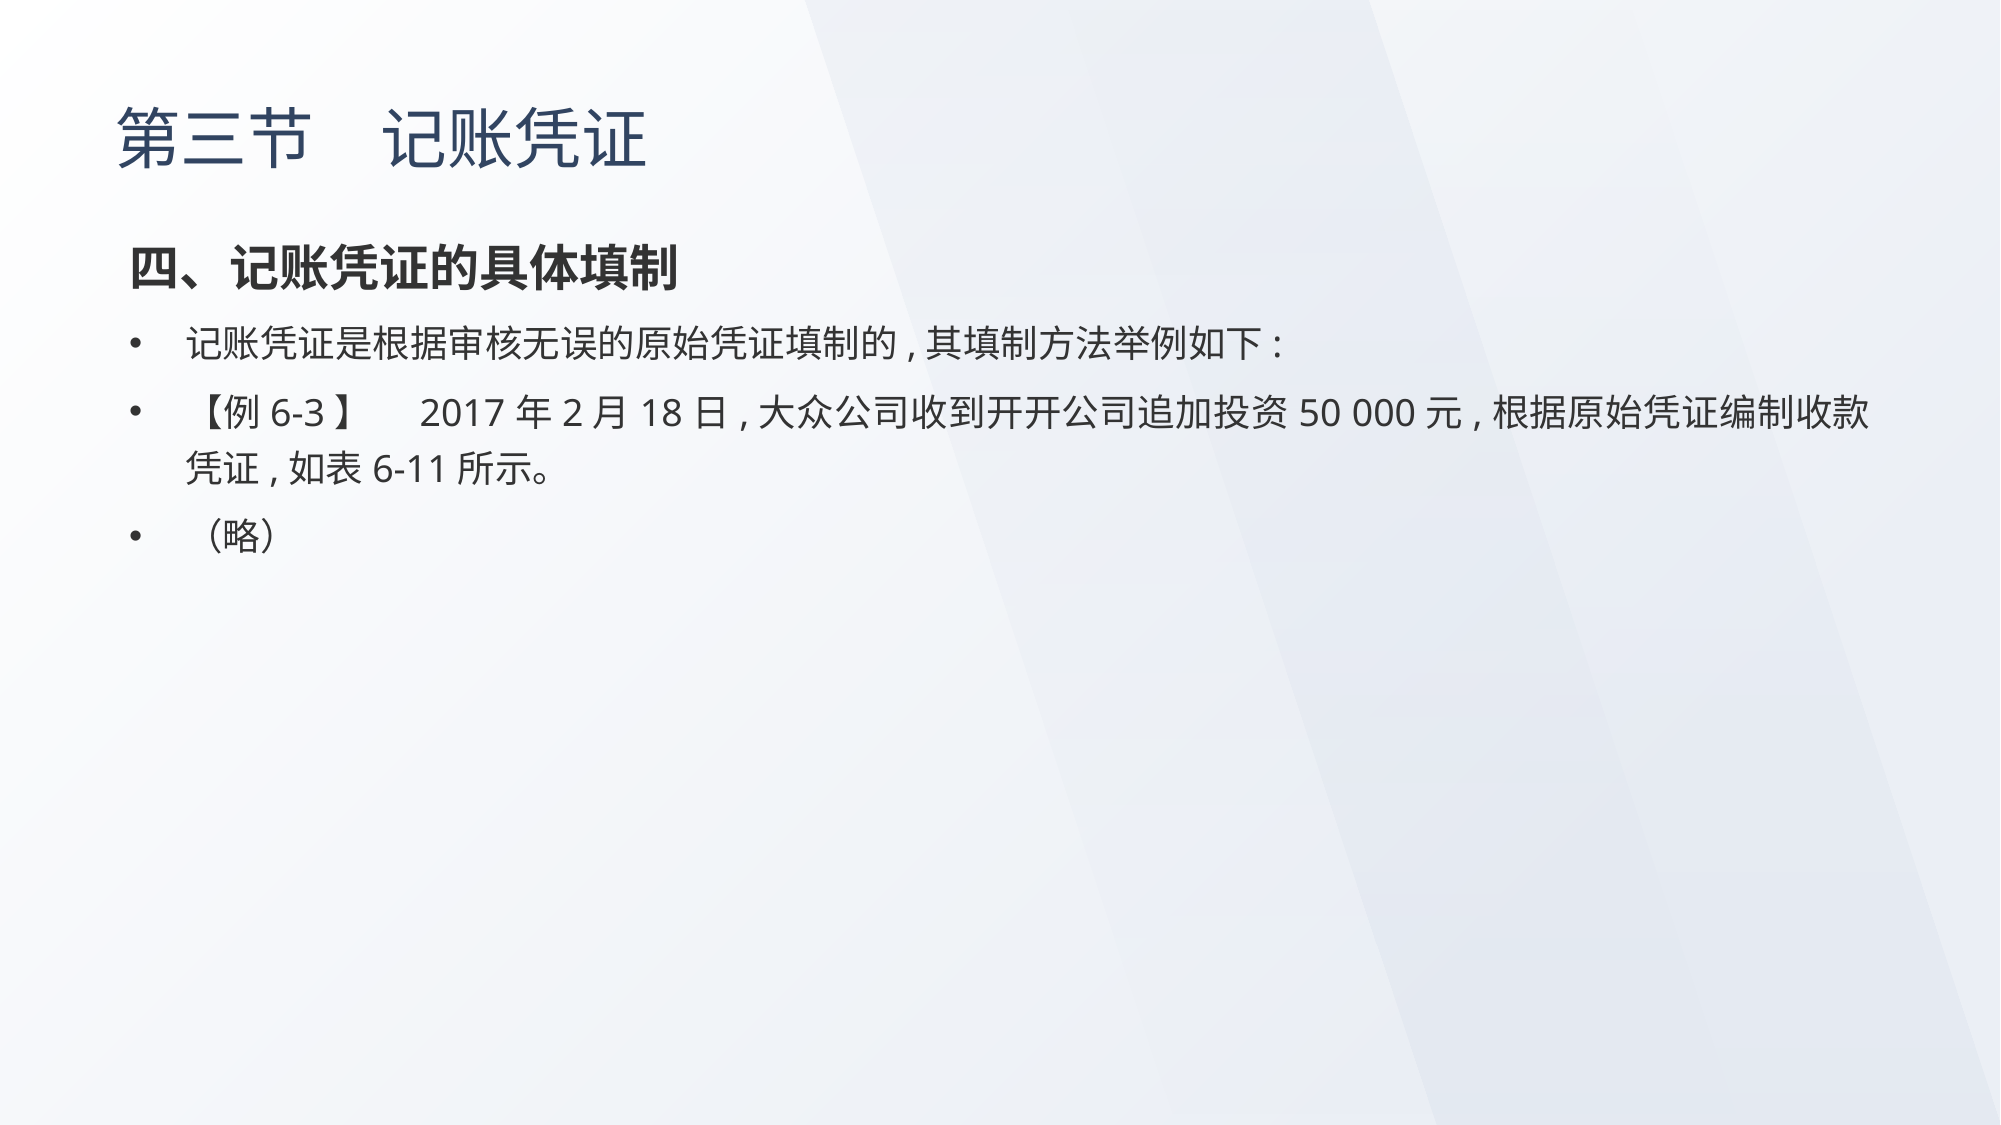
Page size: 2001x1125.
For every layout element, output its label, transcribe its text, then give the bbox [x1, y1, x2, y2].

title 第三节 记账凭证 [114, 59, 1886, 178]
text_box 四、记账凭证的具体填制 记账凭证是根据审核无误的原始凭证填制的,其填制方法举例如下: 【例6-3】 2017年2月18日,大众公司收到开开公司追加投资50 000元,根据原始凭证编制收款凭证,如表6-11所示。 （略） [114, 213, 1886, 1013]
